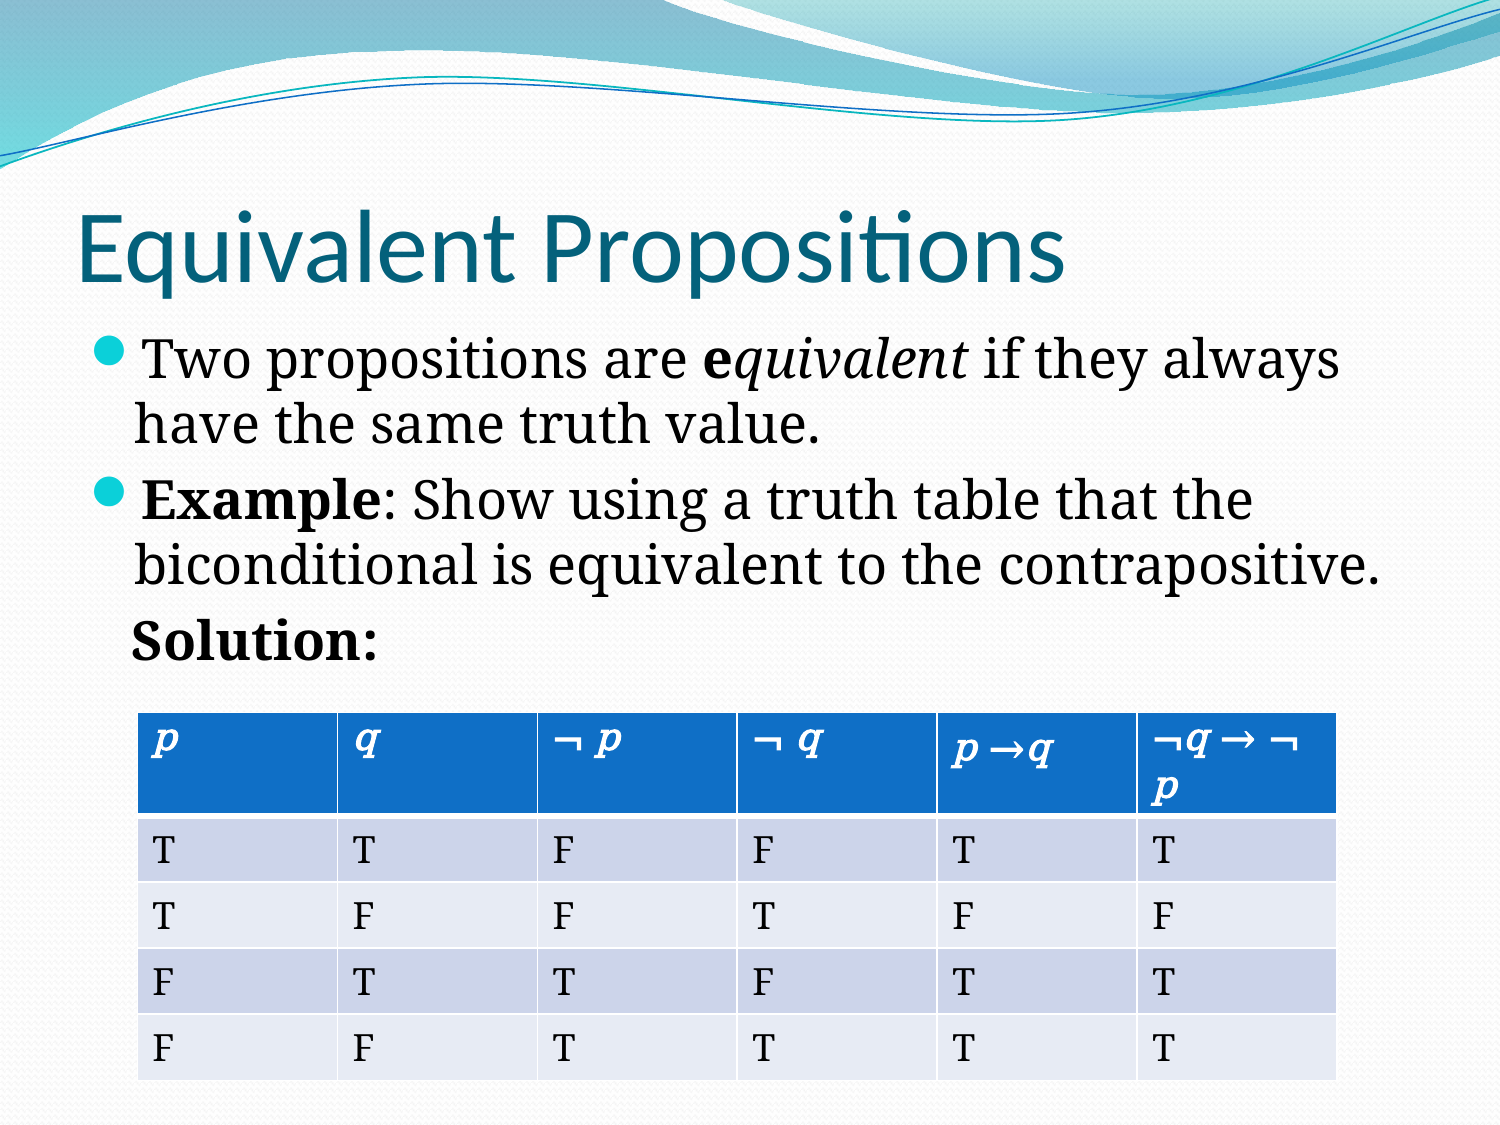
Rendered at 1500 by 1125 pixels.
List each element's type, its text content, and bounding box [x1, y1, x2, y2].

table_cell T [938, 819, 1136, 881]
table_cell T [338, 949, 537, 1013]
table_header p →q [938, 713, 1136, 813]
table_cell F [1138, 883, 1336, 947]
table_cell F [338, 1015, 537, 1080]
table_cell F [538, 819, 736, 881]
table_header ¬ p [538, 713, 736, 813]
table_cell F [938, 883, 1136, 947]
table_cell T [1138, 1015, 1336, 1080]
table_cell F [538, 883, 736, 947]
table_cell T [938, 949, 1136, 1013]
table_cell F [338, 883, 537, 947]
table_header ¬q → ¬ p [1138, 713, 1336, 813]
list Two propositions are equivalent if they always have the same truth value. Example: Show using a truth table that the biconditional is equivalent to the contrapositive. Solution: [75, 317, 1425, 1038]
table_cell T [1138, 819, 1336, 881]
table_cell T [938, 1015, 1136, 1080]
title Equivalent Propositions [75, 115, 1425, 303]
table_cell T [138, 819, 337, 881]
table_header p [138, 713, 337, 813]
table_cell T [138, 883, 337, 947]
table_cell T [738, 1015, 936, 1080]
table_cell T [538, 1015, 736, 1080]
table_cell F [138, 949, 337, 1013]
table_cell F [738, 949, 936, 1013]
table_cell F [138, 1015, 337, 1080]
table_cell F [738, 819, 936, 881]
table_cell T [1138, 949, 1336, 1013]
table_cell T [738, 883, 936, 947]
table_cell T [538, 949, 736, 1013]
table_header q [338, 713, 537, 813]
table_cell T [338, 819, 537, 881]
table_header ¬ q [738, 713, 936, 813]
